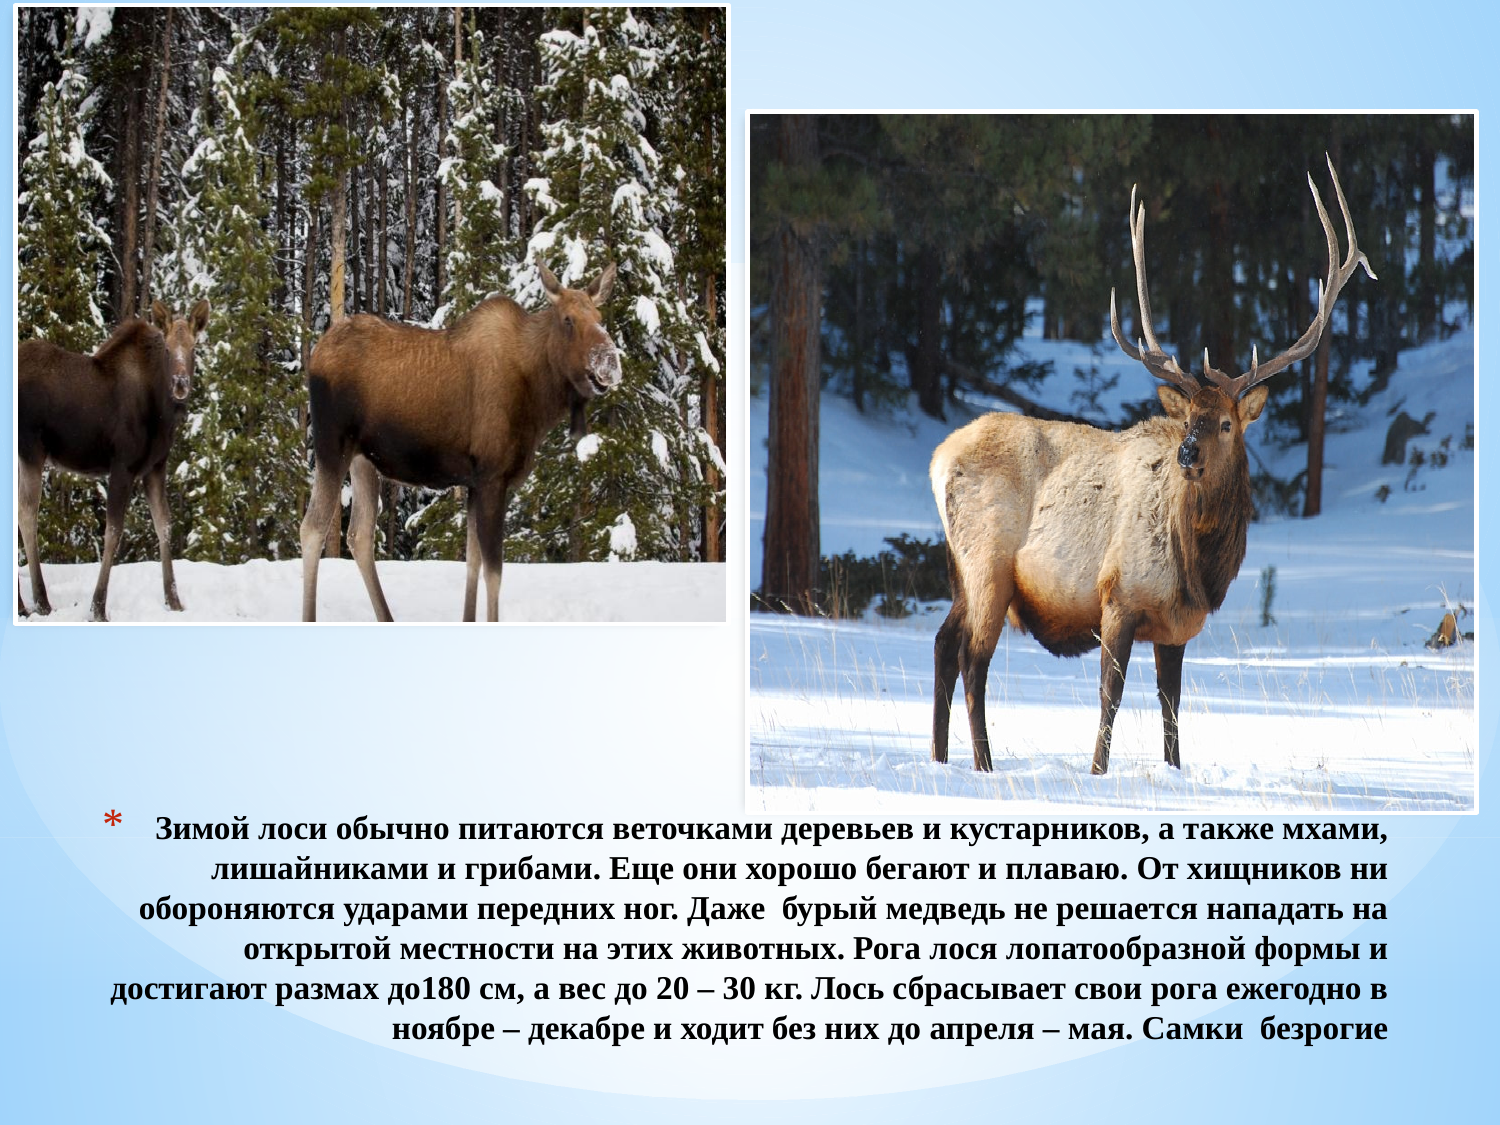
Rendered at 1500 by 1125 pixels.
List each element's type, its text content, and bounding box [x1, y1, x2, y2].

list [17, 7, 727, 622]
picture [749, 113, 1475, 811]
title Зимой лоси обычно питаются веточками деревьев и кустарников, а также мхами, лишайниками и грибами. Еще они хорошо бегают и плаваю. От хищников ни обороняются ударами передних ног. Даже бурый медведь не решается нападать на открытой местности на этих животных. Рога лося лопатообразной формы и достигают размах до180 см, а вес до 20 – 30 кг. Лось сбрасывает свои рога ежегодно в ноябре – декабре и ходит без них до апреля – мая. Самки безрогие [41, 798, 1405, 1094]
